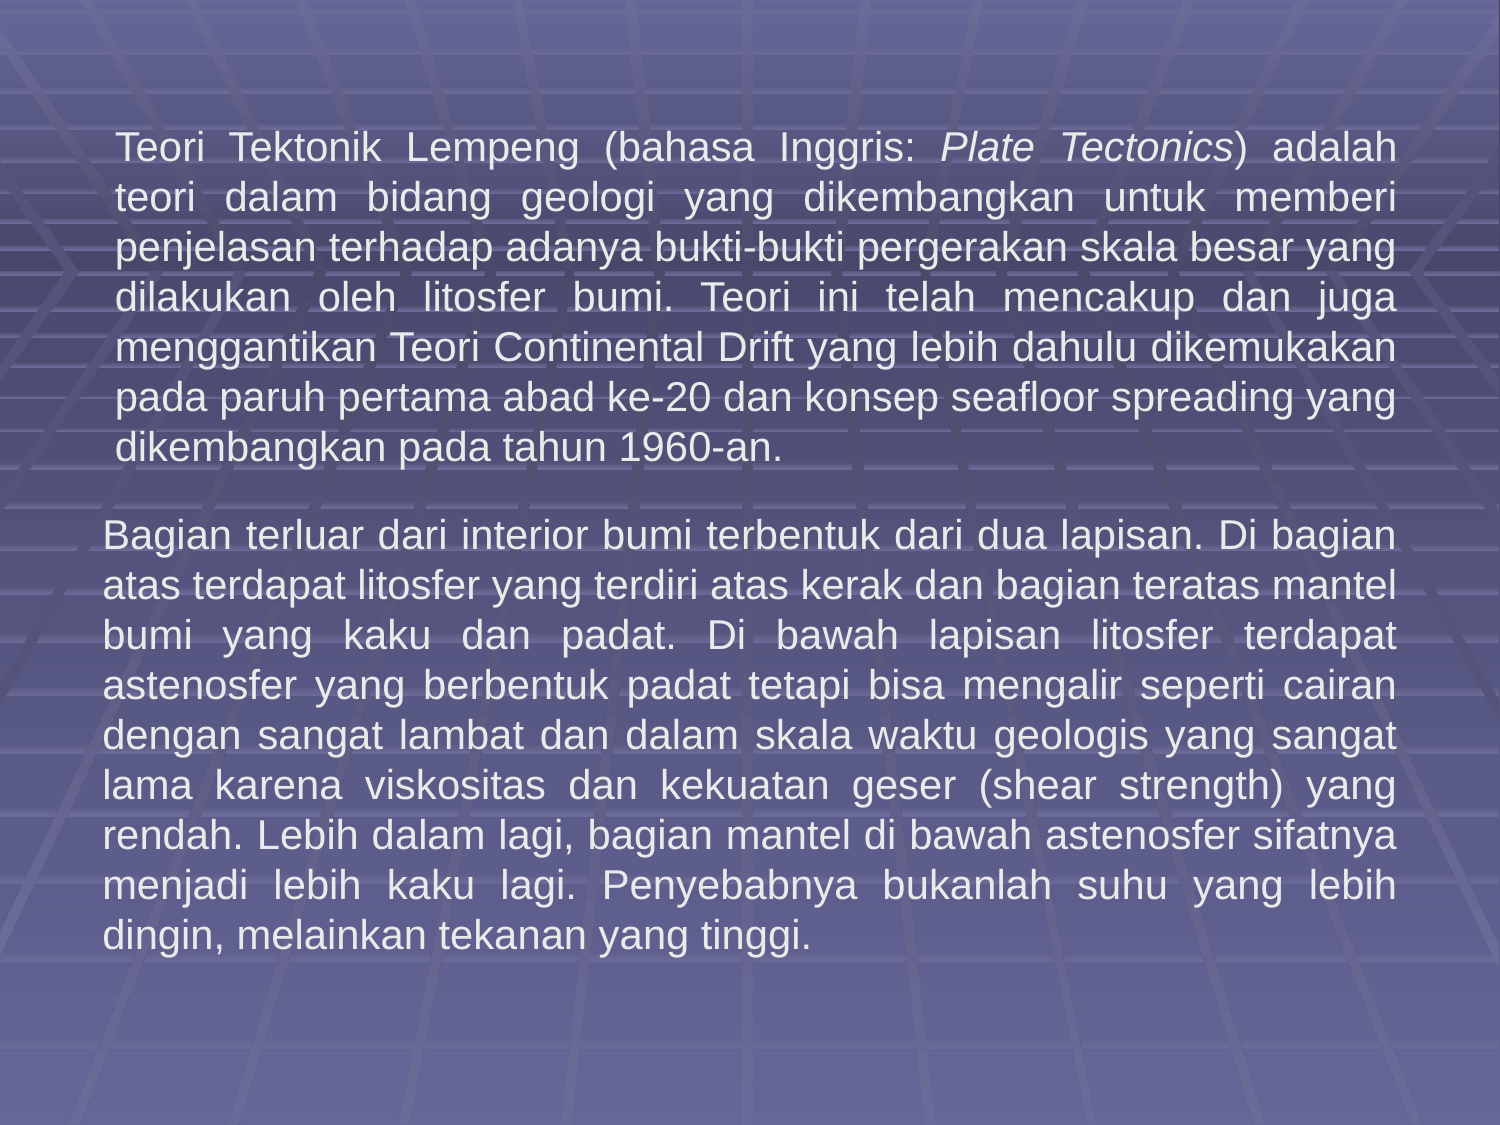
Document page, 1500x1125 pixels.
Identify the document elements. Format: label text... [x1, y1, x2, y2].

text_box Teori Tektonik Lempeng (bahasa Inggris: Plate Tectonics) adalah teori dalam bidang geologi yang dikembangkan untuk memberi penjelasan terhadap adanya bukti-bukti pergerakan skala besar yang dilakukan oleh litosfer bumi. Teori ini telah mencakup dan juga menggantikan Teori Continental Drift yang lebih dahulu dikemukakan pada paruh pertama abad ke-20 dan konsep seafloor spreading yang dikembangkan pada tahun 1960-an. [99, 112, 1413, 478]
text_box Bagian terluar dari interior bumi terbentuk dari dua lapisan. Di bagian atas terdapat litosfer yang terdiri atas kerak dan bagian teratas mantel bumi yang kaku dan padat. Di bawah lapisan litosfer terdapat astenosfer yang berbentuk padat tetapi bisa mengalir seperti cairan dengan sangat lambat dan dalam skala waktu geologis yang sangat lama karena viskositas dan kekuatan geser (shear strength) yang rendah. Lebih dalam lagi, bagian mantel di bawah astenosfer sifatnya menjadi lebih kaku lagi. Penyebabnya bukanlah suhu yang lebih dingin, melainkan tekanan yang tinggi. [87, 500, 1413, 965]
